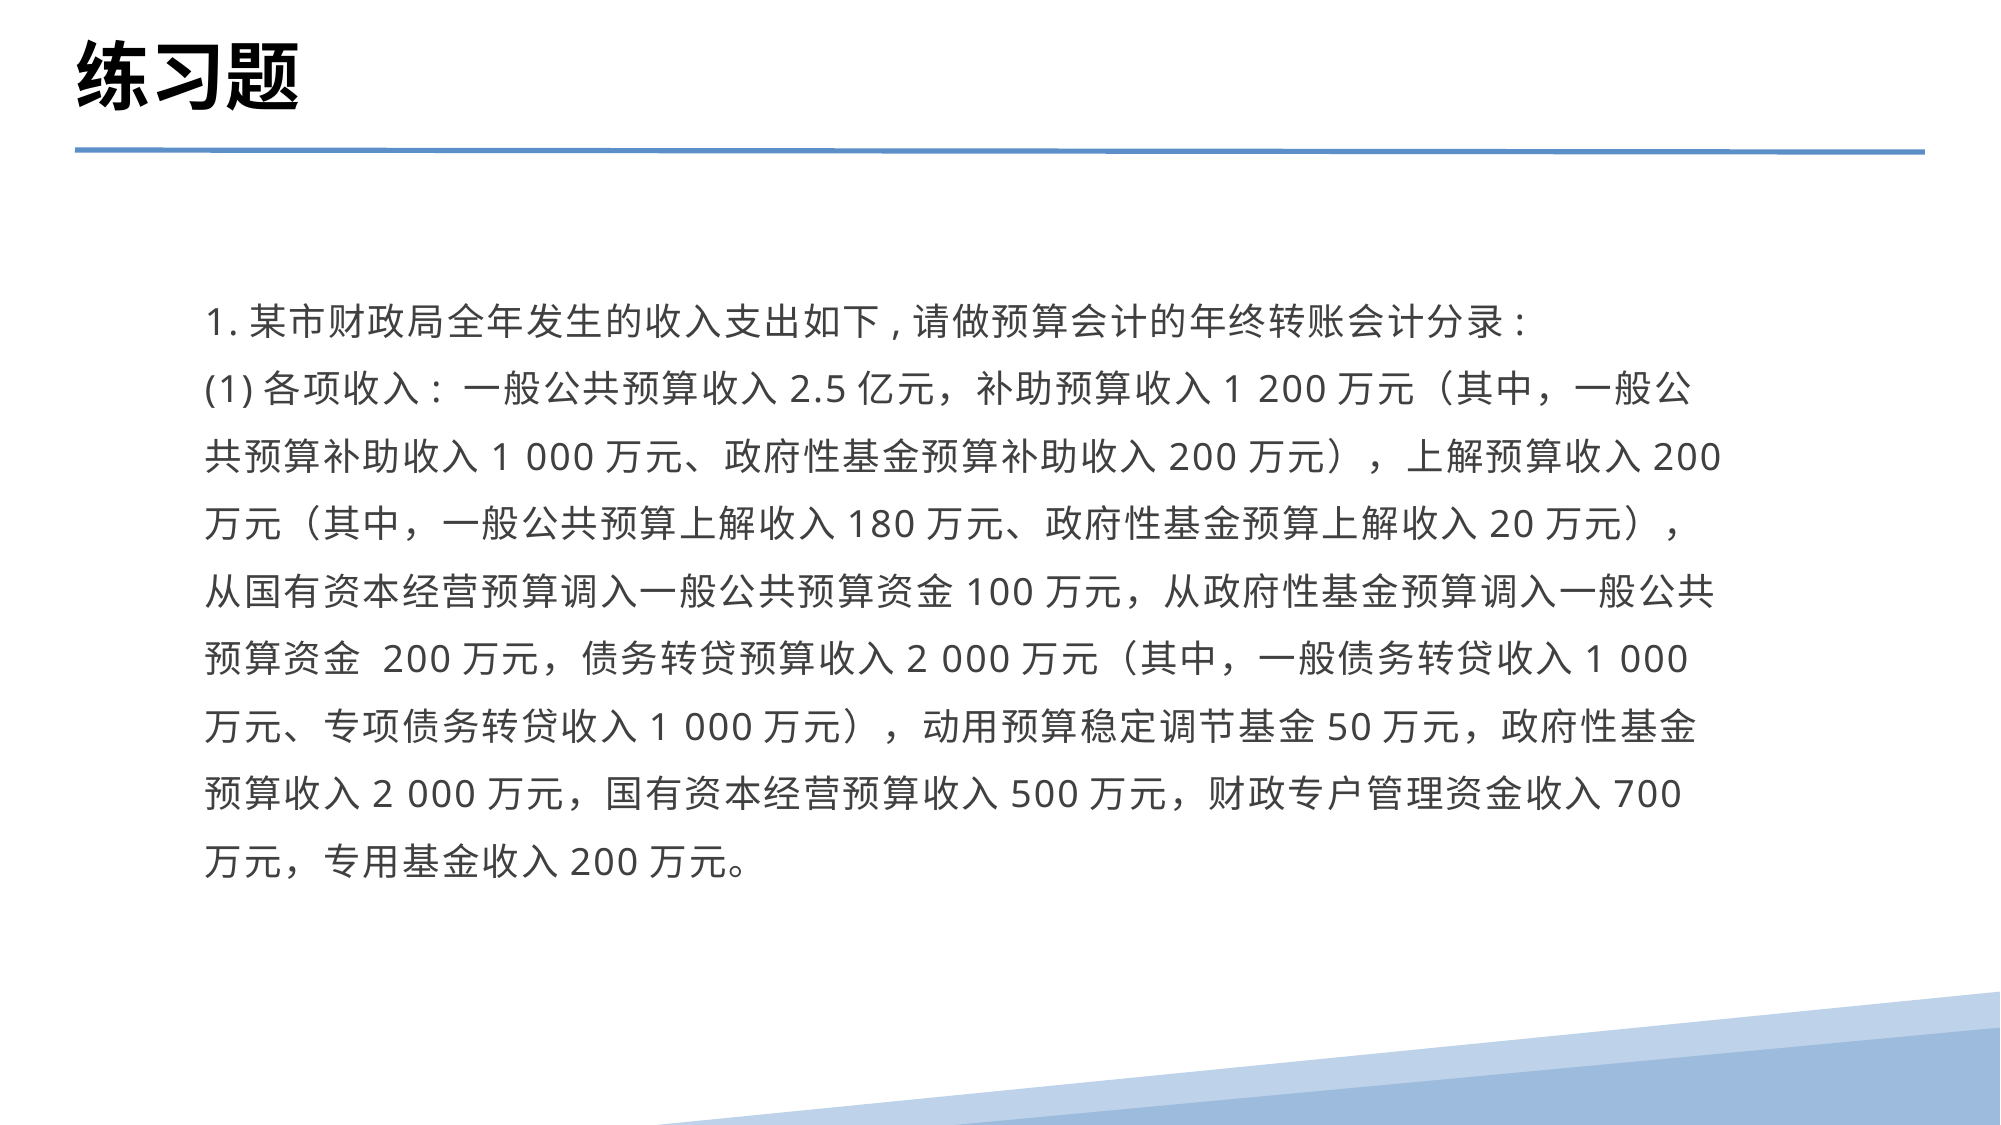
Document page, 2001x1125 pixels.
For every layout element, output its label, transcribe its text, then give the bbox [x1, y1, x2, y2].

text_box 1.某市财政局全年发生的收入支出如下,请做预算会计的年终转账会计分录: (1)各项收入: 一般公共预算收入2.5亿元，补助预算收入1 200万元（其中，一般公共预算补助收入1 000万元、政府性基金预算补助收入200万元），上解预算收入200万元（其中，一般公共预算上解收入180万元、政府性基金预算上解收入20万元），从国有资本经营预算调入一般公共预算资金100万元，从政府性基金预算调入一般公共预算资金 200万元，债务转贷预算收入2 000万元（其中，一般债务转贷收入1 000万元、专项债务转贷收入1 000万元），动用预算稳定调节基金50万元，政府性基金预算收入2 000万元，国有资本经营预算收入500万元，财政专户管理资金收入700万元，专用基金收入200万元。 [194, 206, 1740, 974]
text_box 练习题 [75, 24, 1925, 125]
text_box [656, 991, 2000, 1125]
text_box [74, 149, 1925, 153]
